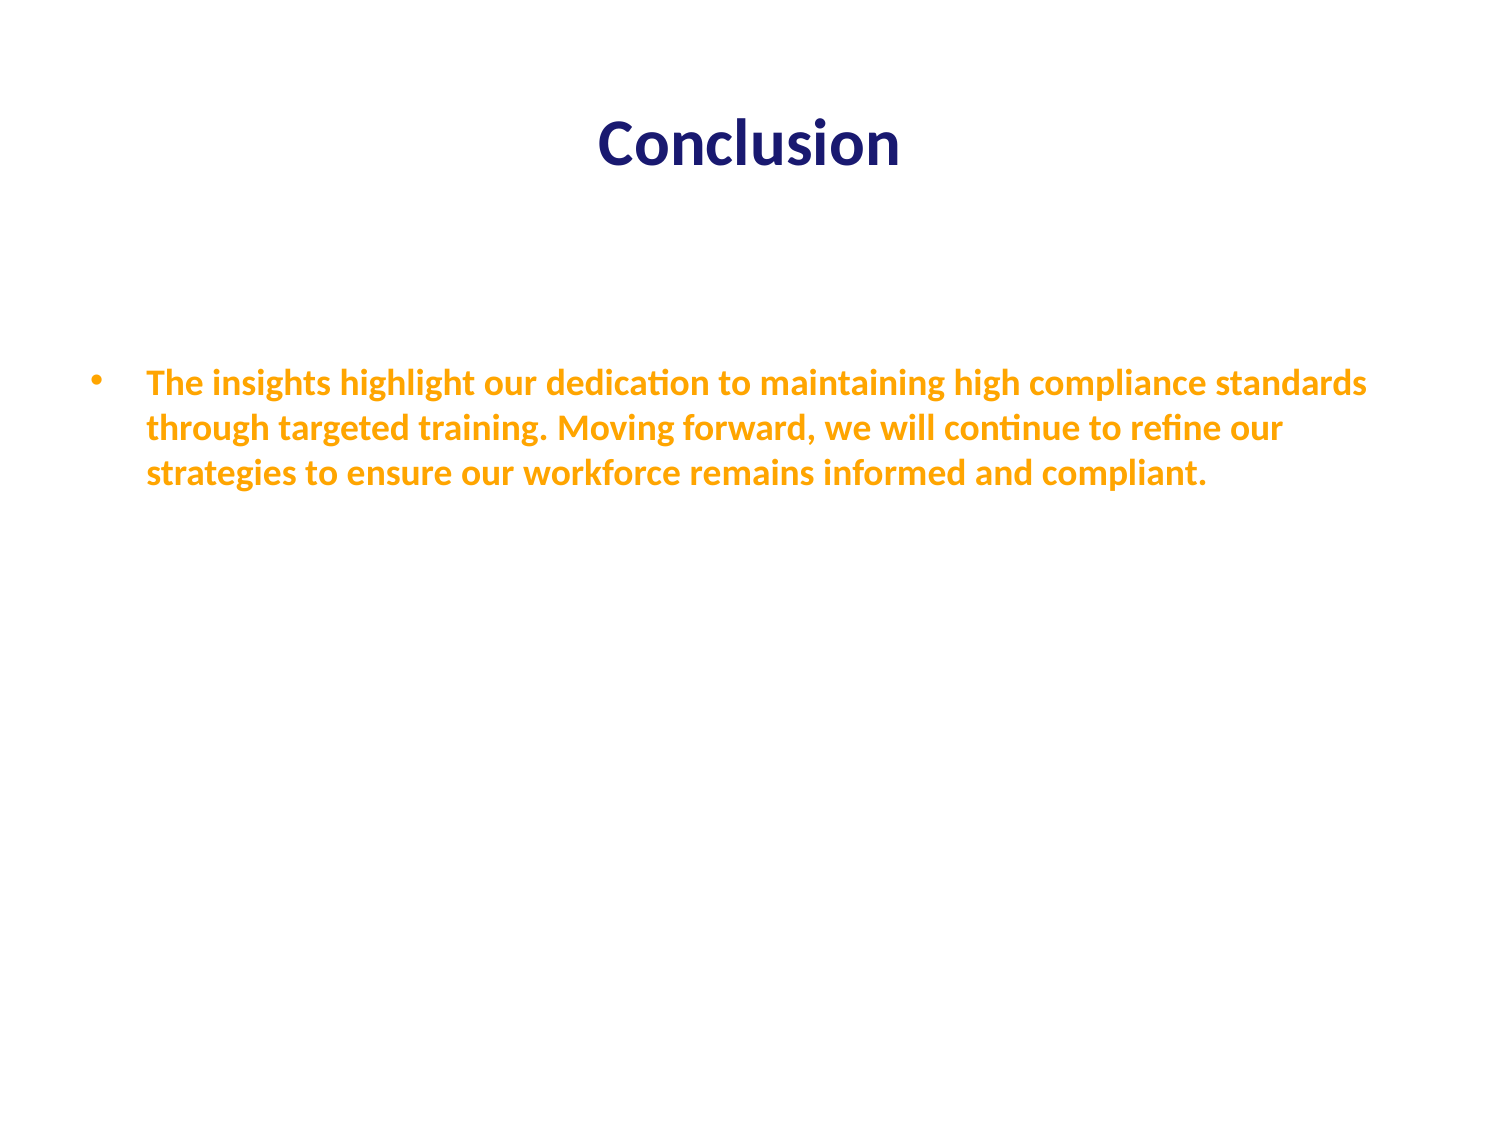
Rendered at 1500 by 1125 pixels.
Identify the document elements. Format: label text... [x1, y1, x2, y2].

title Conclusion [75, 45, 1425, 233]
list The insights highlight our dedication to maintaining high compliance standards through targeted training. Moving forward, we will continue to refine our strategies to ensure our workforce remains informed and compliant. [75, 262, 1425, 1005]
